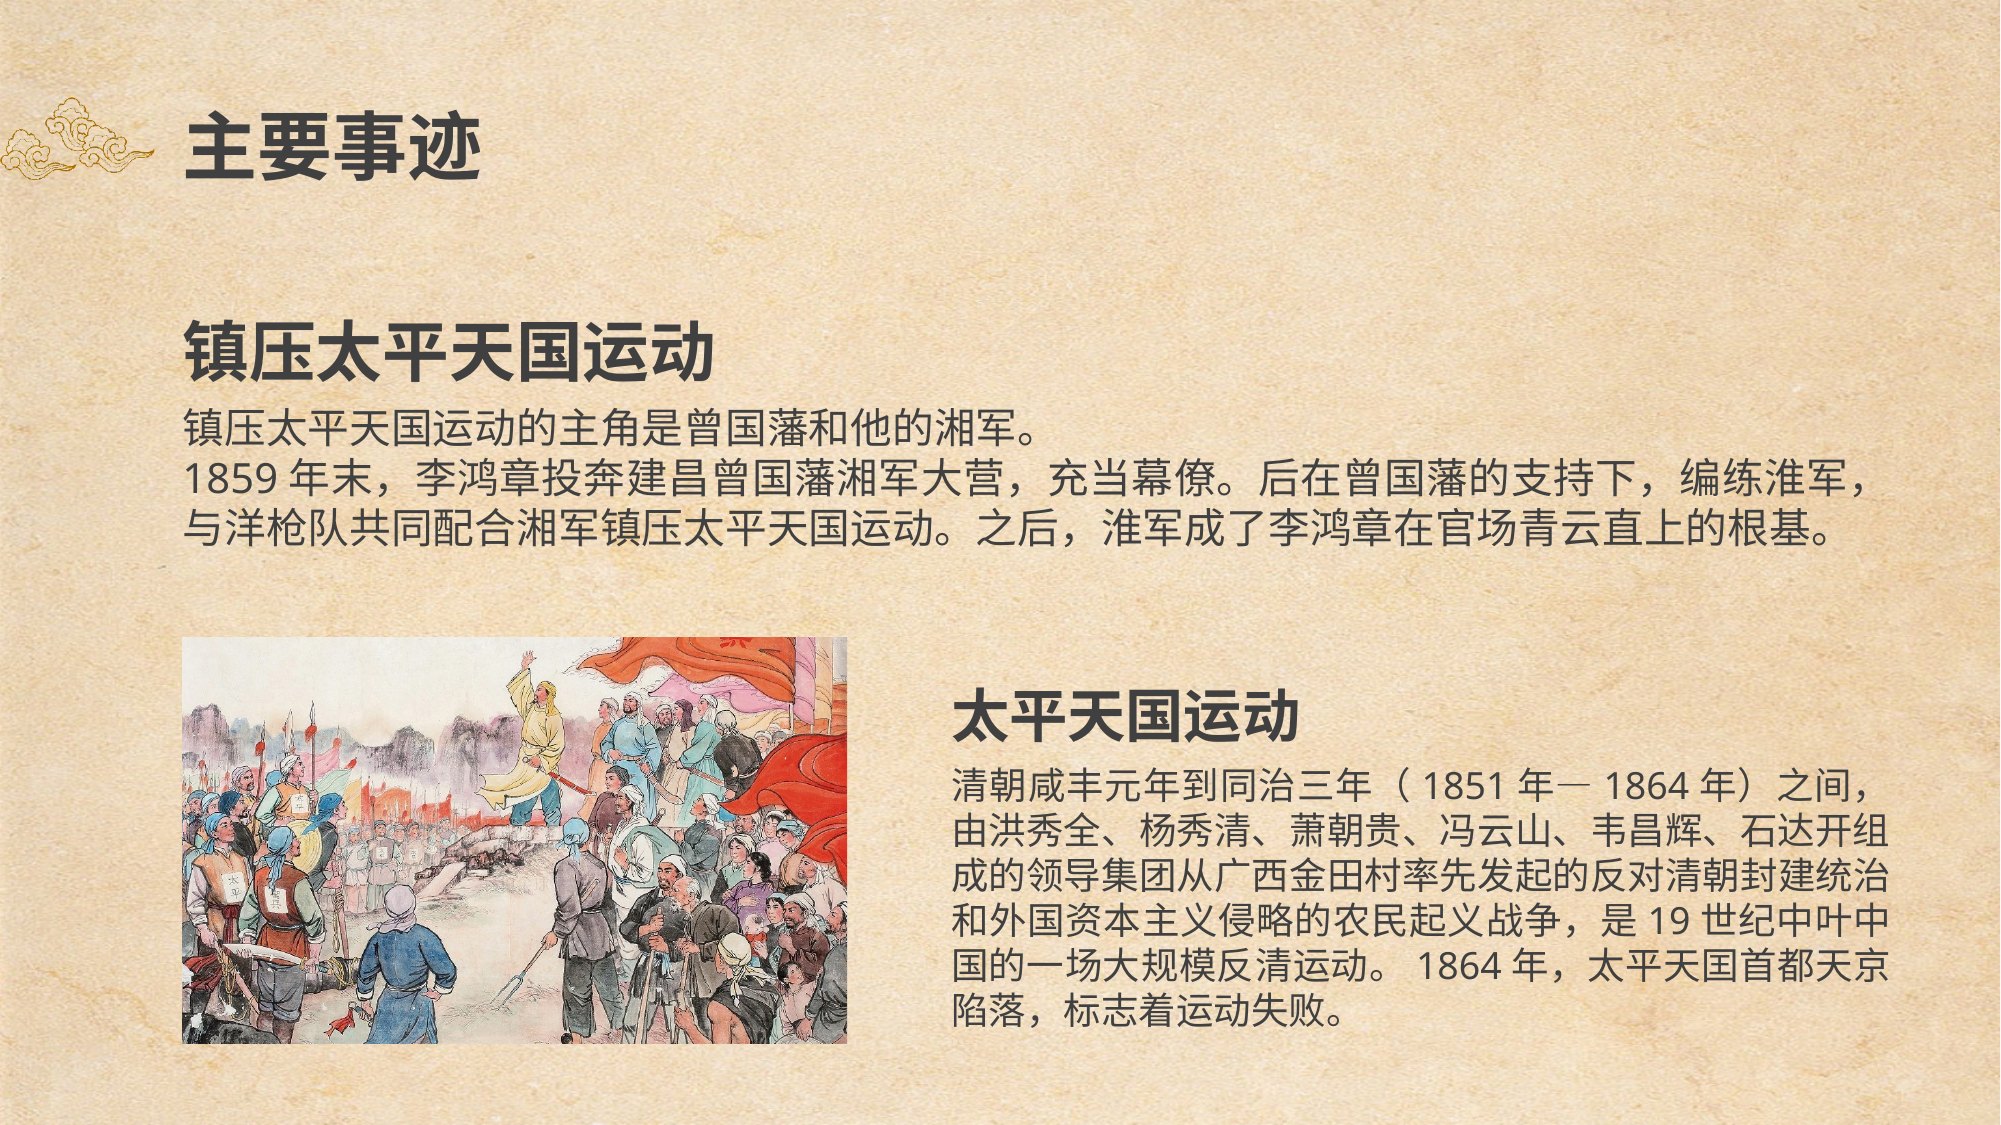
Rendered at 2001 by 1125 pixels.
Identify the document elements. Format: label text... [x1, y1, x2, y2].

text_box 太平天国运动 清朝咸丰元年到同治三年（1851年—1864年）之间，由洪秀全、杨秀清、萧朝贵、冯云山、韦昌辉、石达开组成的领导集团从广西金田村率先发起的反对清朝封建统治和外国资本主义侵略的农民起义战争，是19世纪中叶中国的一场大规模反清运动。1864年，太平天囯首都天京陷落，标志着运动失败。 [936, 671, 1906, 1040]
text_box 镇压太平天国运动 镇压太平天国运动的主角是曾国藩和他的湘军。 1859年末，李鸿章投奔建昌曾国藩湘军大营，充当幕僚。后在曾国藩的支持下，编练淮军，与洋枪队共同配合湘军镇压太平天国运动。之后，淮军成了李鸿章在官场青云直上的根基。 [167, 302, 1906, 560]
text_box 主要事迹 [167, 91, 1374, 197]
picture [0, 0, 2001, 1125]
